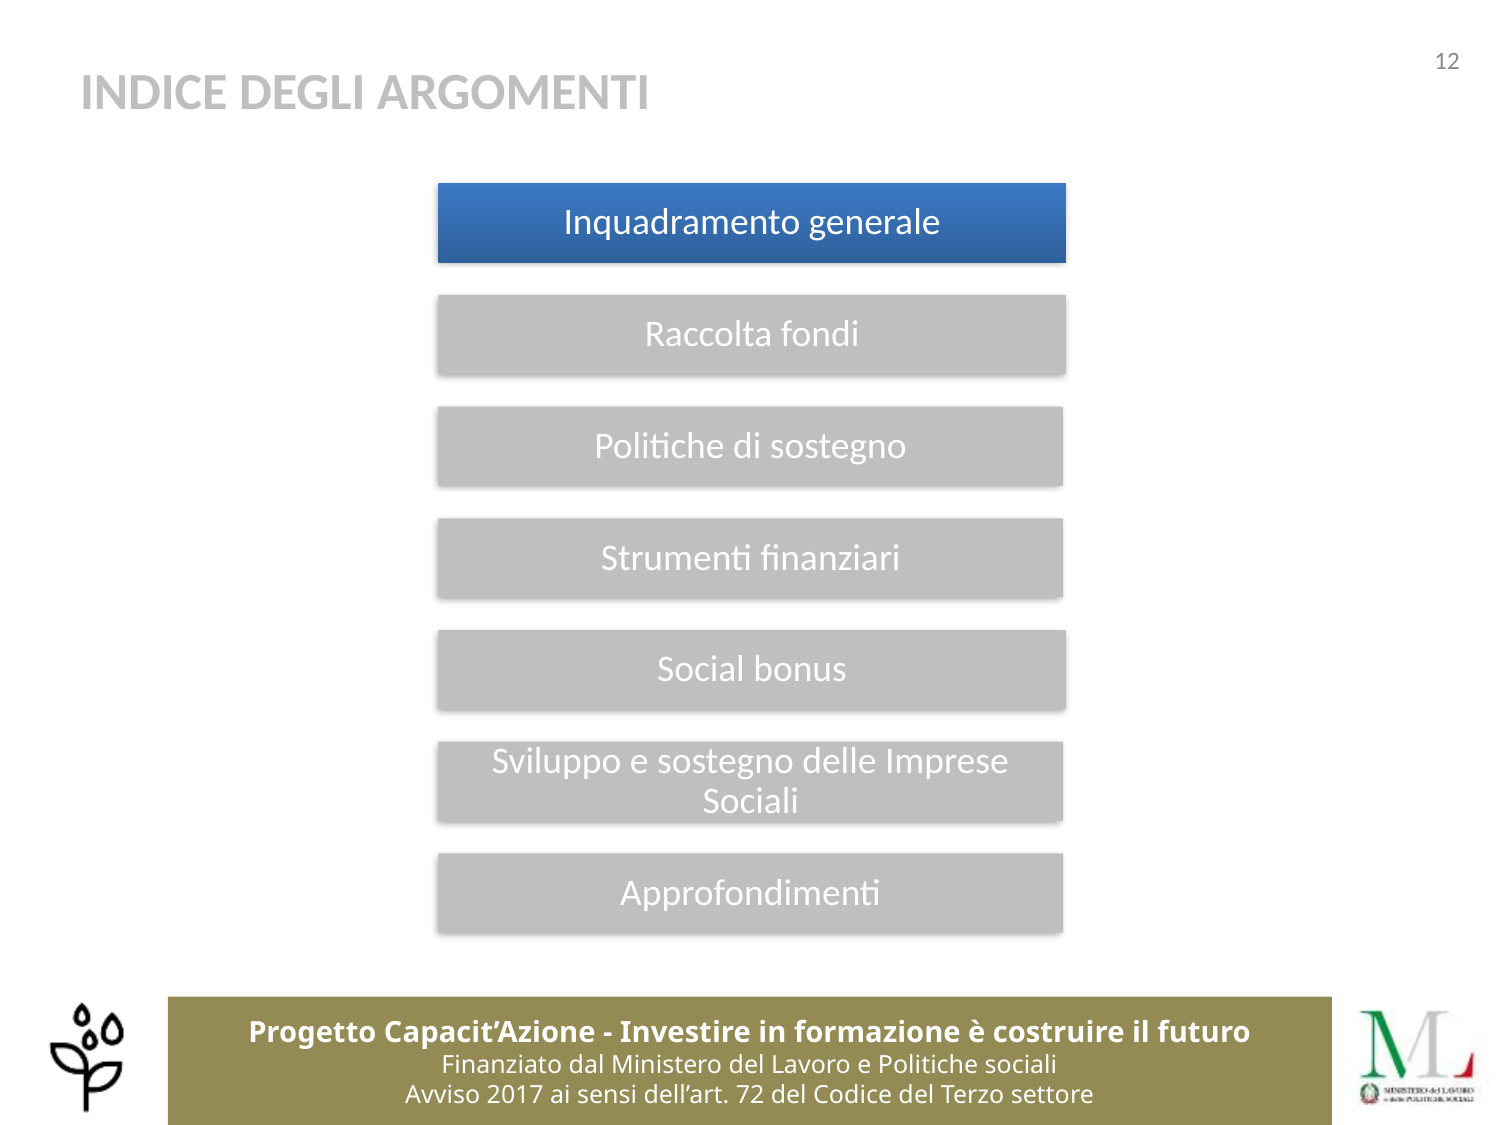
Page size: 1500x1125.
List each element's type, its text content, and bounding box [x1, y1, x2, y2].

picture [47, 1002, 129, 1113]
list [115, 182, 1389, 933]
text_box INDICE DEGLI ARGOMENTI [39, 49, 691, 139]
text_box Progetto Capacit’Azione - Investire in formazione è costruire il futuro Finanziato dal Ministero del Lavoro e Politiche sociali Avviso 2017 ai sensi dell’art. 72 del Codice del Terzo settore [166, 994, 1334, 1125]
slide_number 12 [1124, 29, 1475, 90]
picture [1345, 1009, 1491, 1106]
